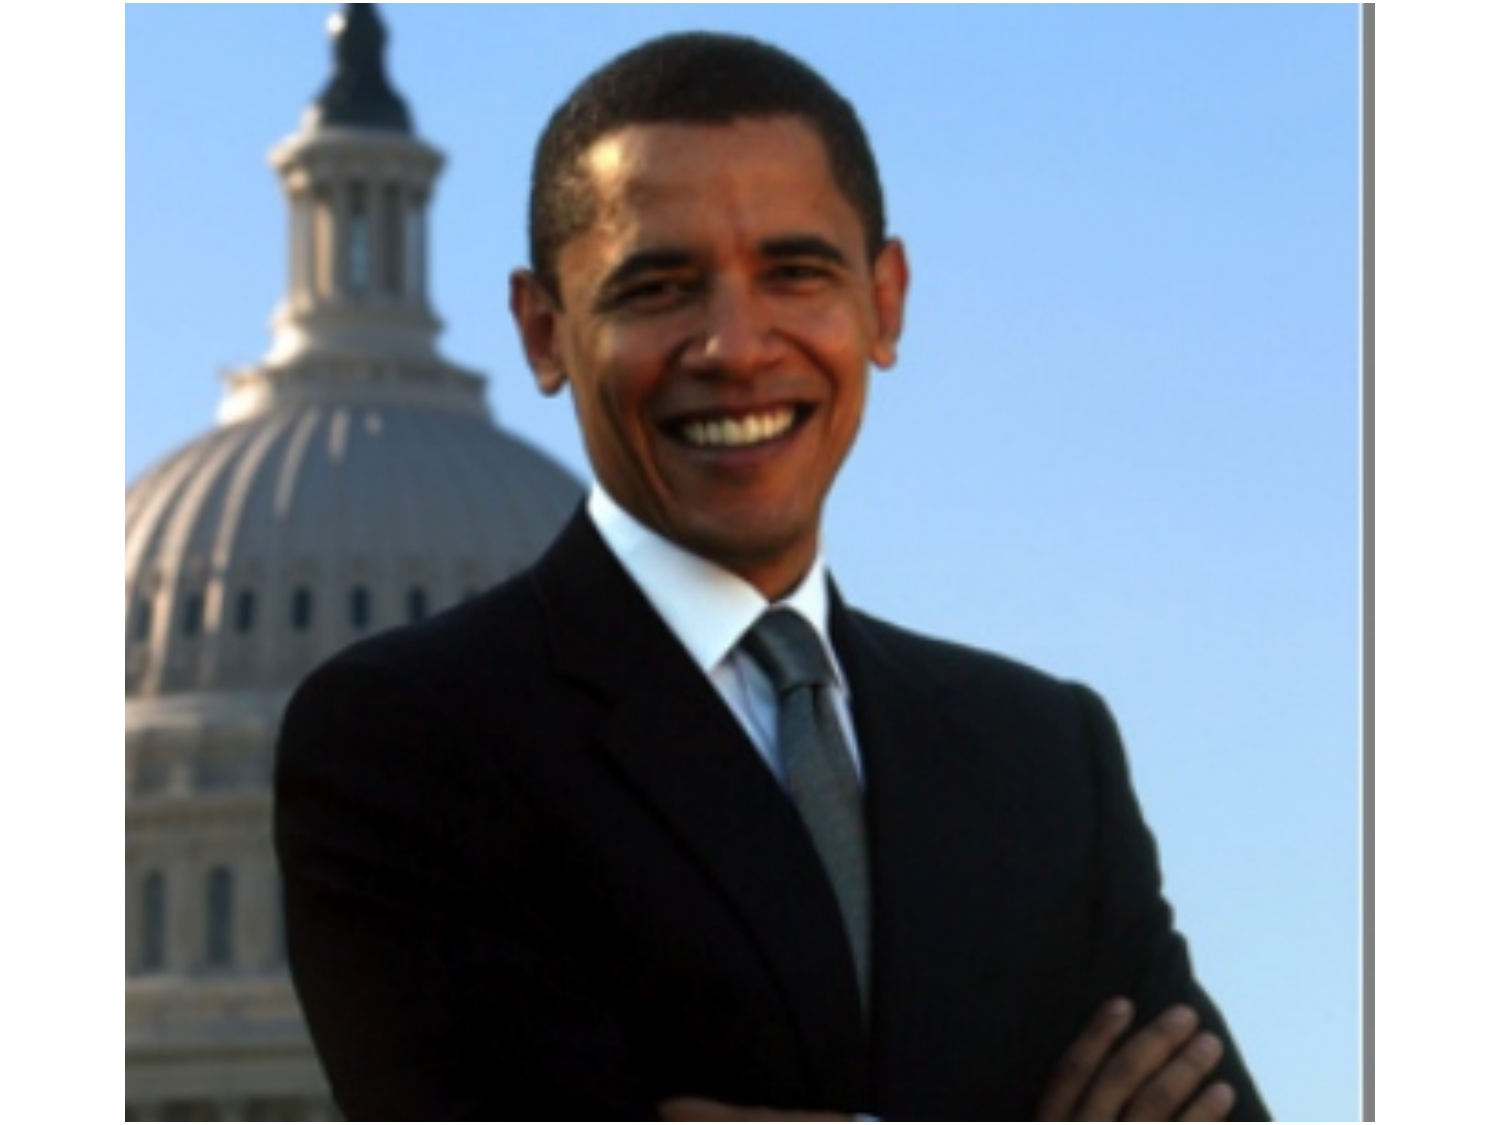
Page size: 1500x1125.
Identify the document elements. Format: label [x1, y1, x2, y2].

picture [124, 3, 1376, 1122]
